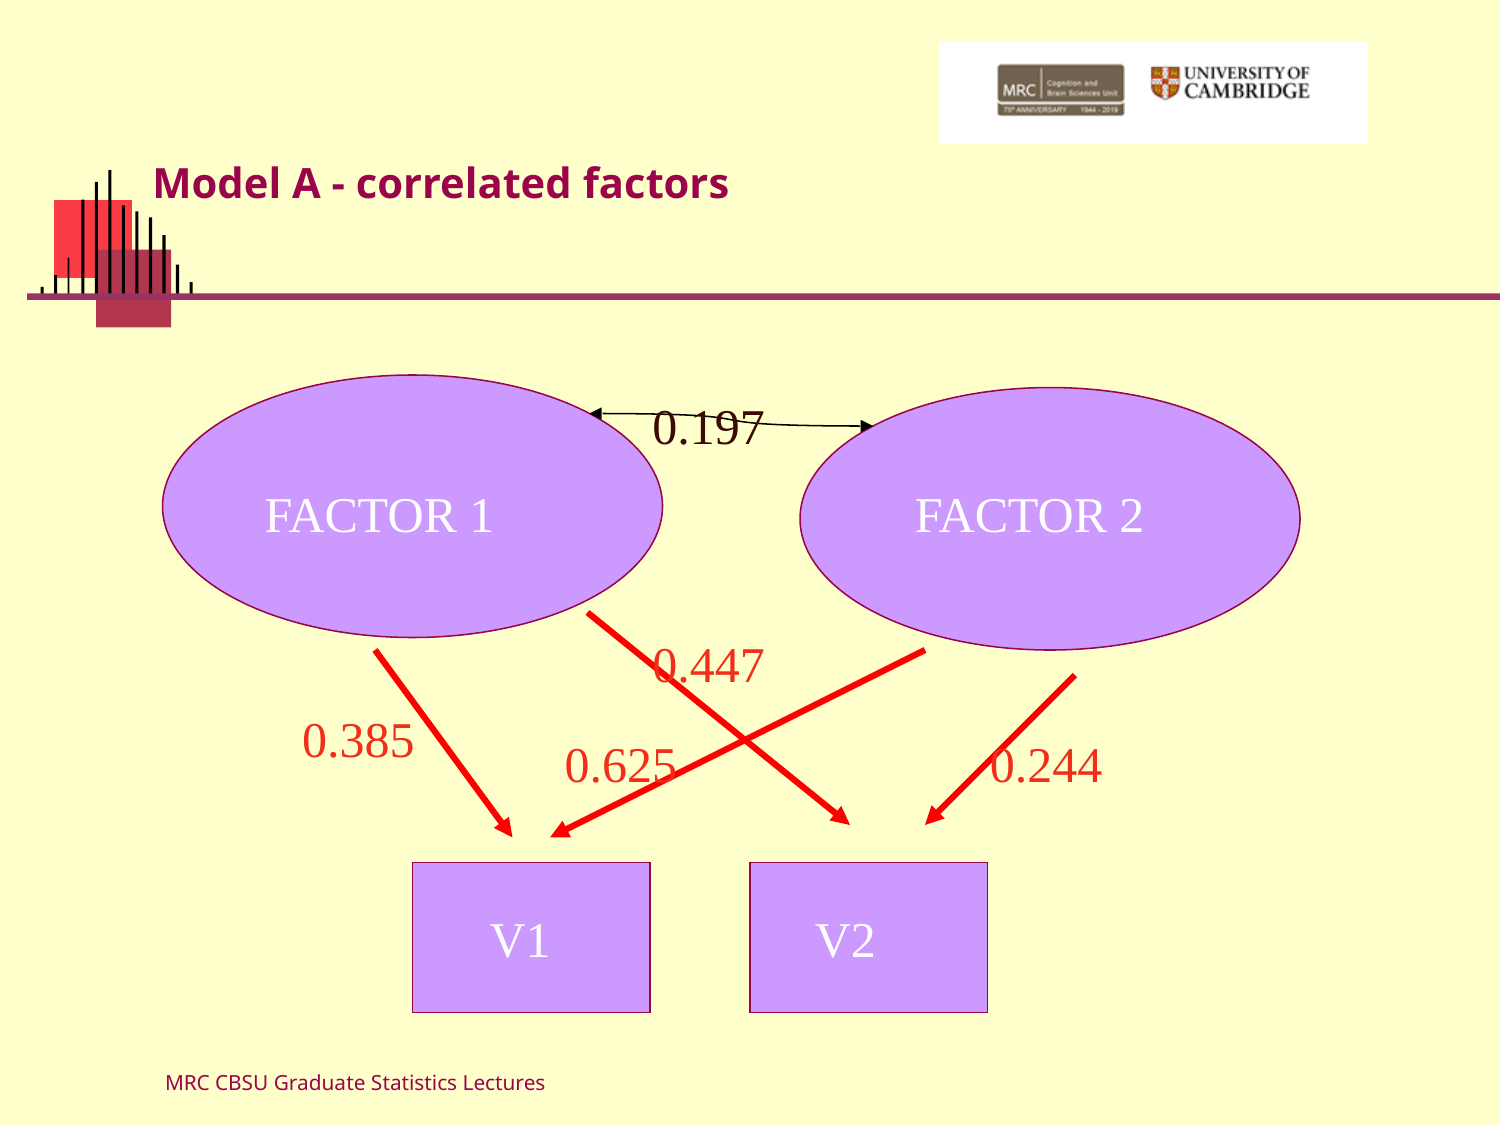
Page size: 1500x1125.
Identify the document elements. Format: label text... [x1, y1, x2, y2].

text_box [549, 800, 626, 838]
text_box 0.197 [637, 387, 719, 463]
text_box [749, 862, 988, 1013]
text_box FACTOR 2 [900, 474, 1300, 550]
text_box FACTOR 1 [249, 474, 625, 550]
text_box [924, 774, 975, 826]
text_box [162, 375, 663, 638]
text_box V2 [774, 899, 950, 975]
text_box [438, 735, 513, 838]
text_box 0.447 [637, 624, 800, 700]
picture [939, 42, 1368, 144]
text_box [724, 277, 738, 562]
text_box 0.244 [975, 724, 1175, 800]
text_box 0.197 [741, 387, 813, 463]
text_box [412, 862, 650, 1013]
text_box 0.385 [287, 699, 438, 775]
footer MRC CBSU Graduate Statistics Lectures [149, 1062, 988, 1101]
title Model A - correlated factors [137, 137, 988, 233]
text_box V1 [474, 899, 625, 975]
text_box 0.625 [549, 724, 763, 800]
text_box [800, 387, 1293, 651]
text_box [763, 754, 850, 826]
list [75, 262, 1425, 1038]
